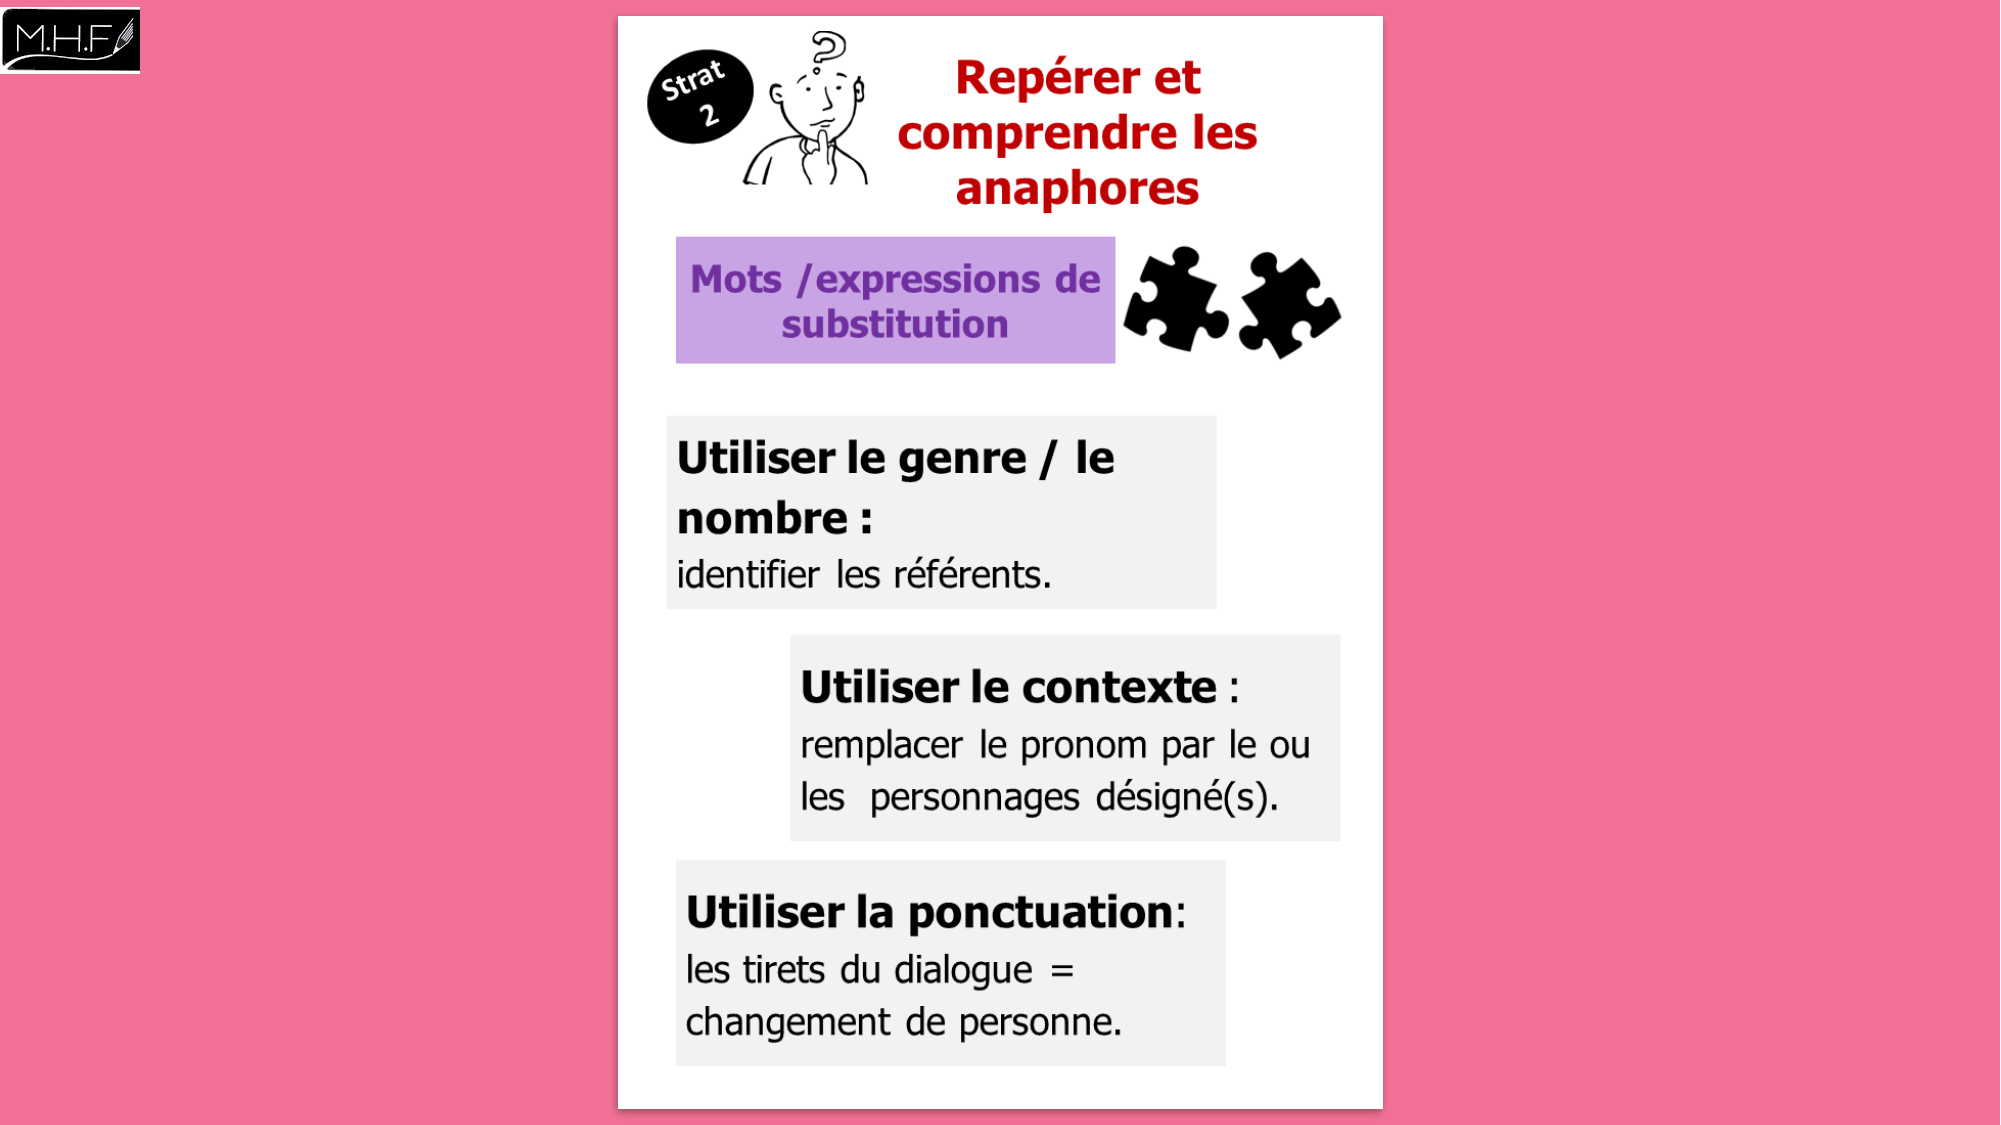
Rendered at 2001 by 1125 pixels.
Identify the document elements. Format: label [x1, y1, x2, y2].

picture [631, 30, 1368, 1094]
picture [0, 7, 140, 74]
